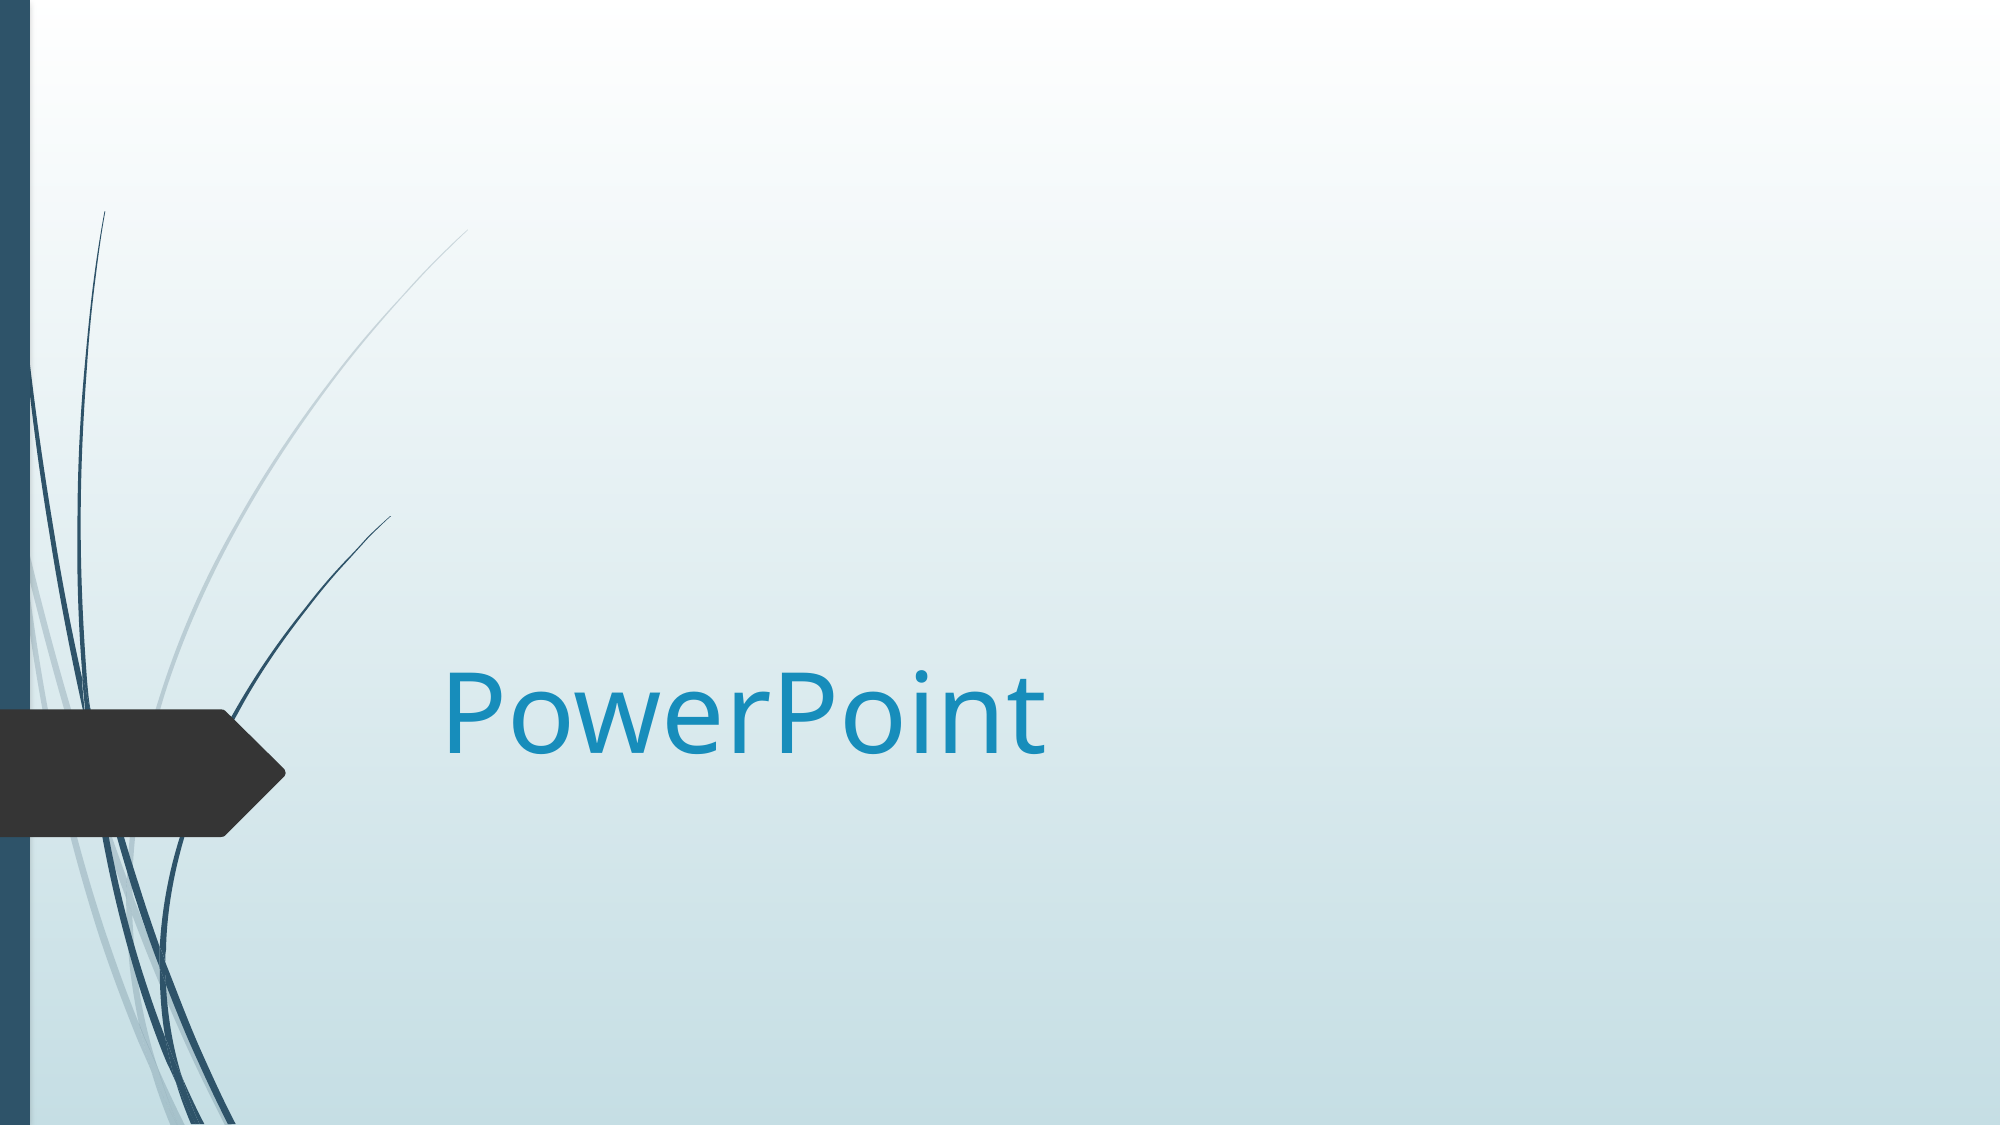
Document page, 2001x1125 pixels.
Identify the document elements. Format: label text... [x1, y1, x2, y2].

title PowerPoint [424, 412, 1888, 784]
